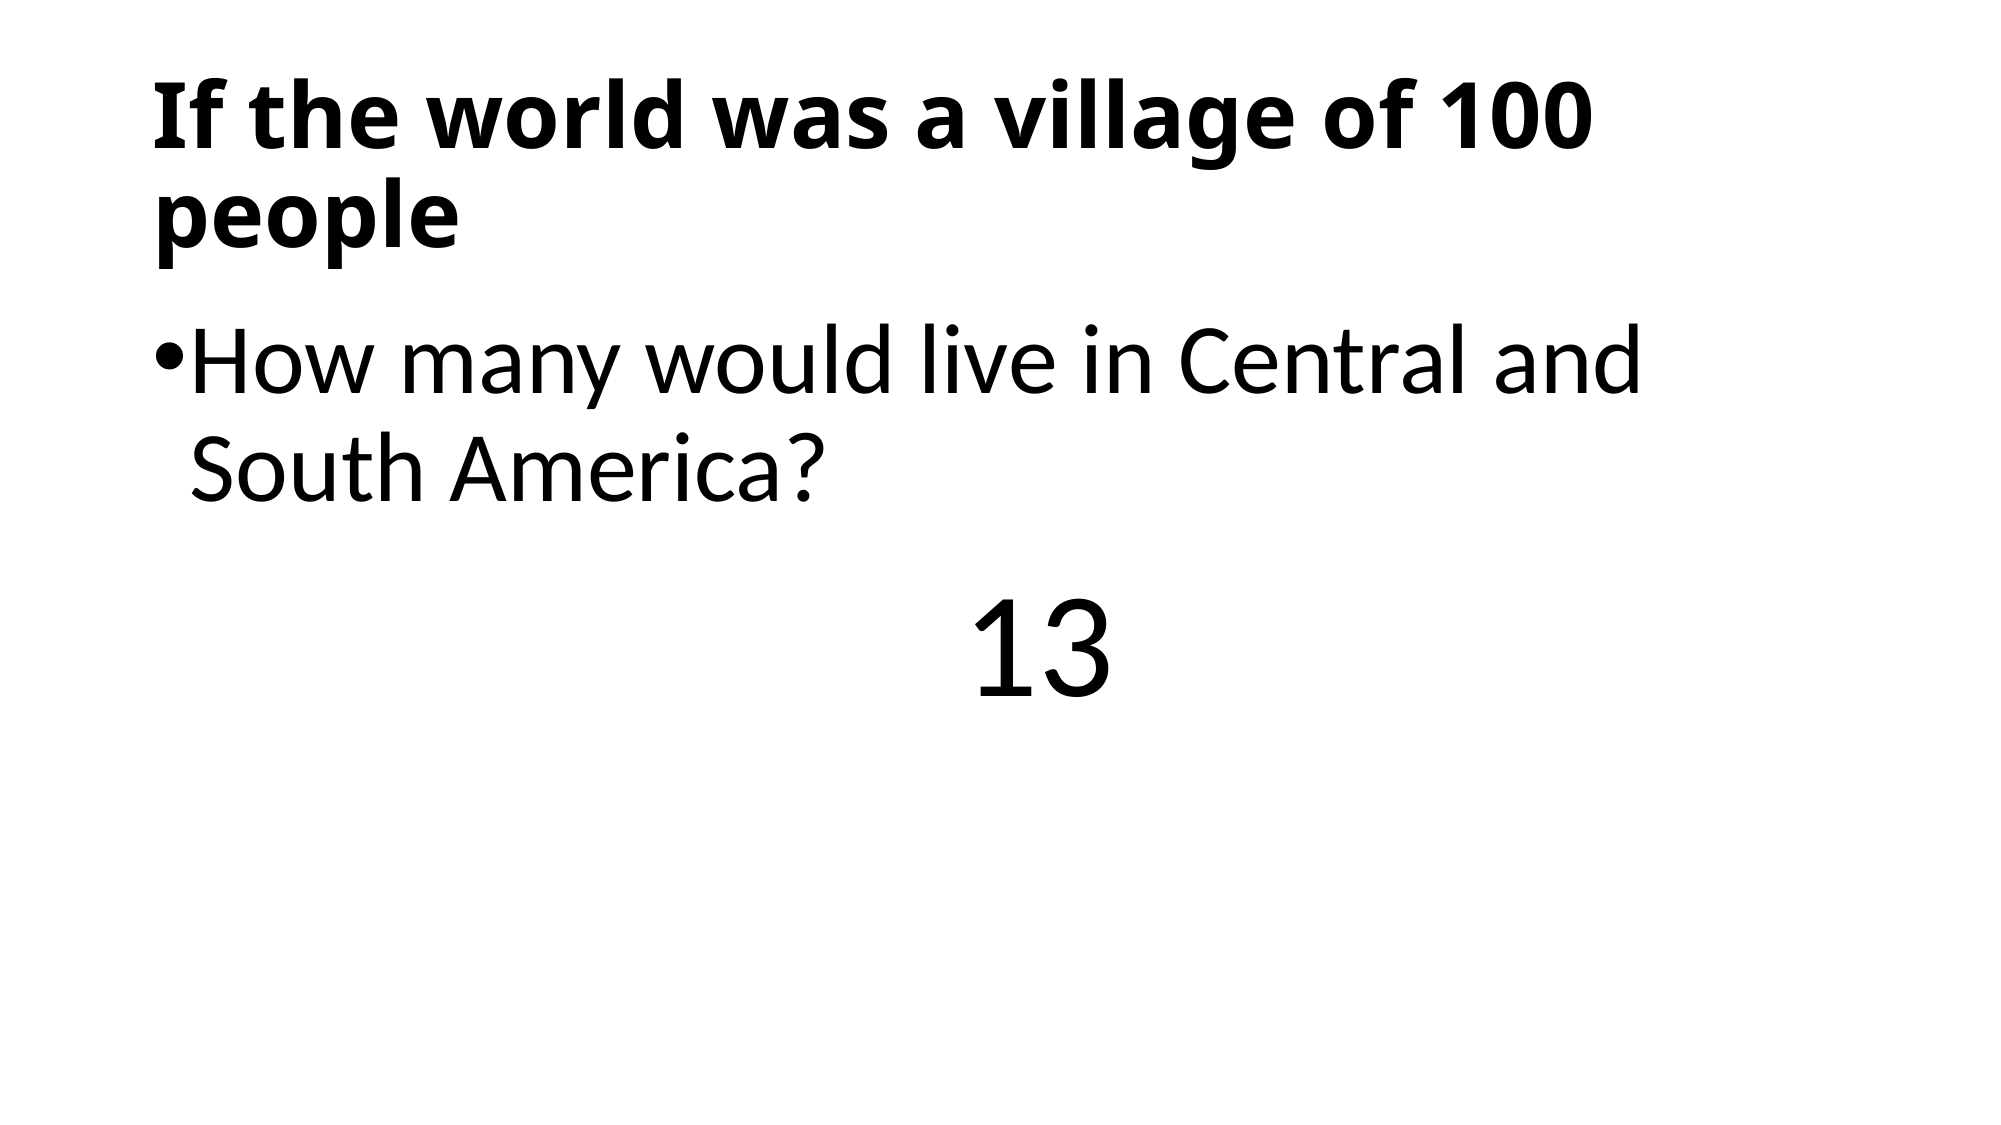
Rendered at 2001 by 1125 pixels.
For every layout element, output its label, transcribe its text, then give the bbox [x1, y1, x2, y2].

title If the world was a village of 100 people [137, 59, 1863, 278]
list How many would live in Central and South America? [137, 299, 1863, 1014]
text_box 13 [726, 538, 1350, 734]
